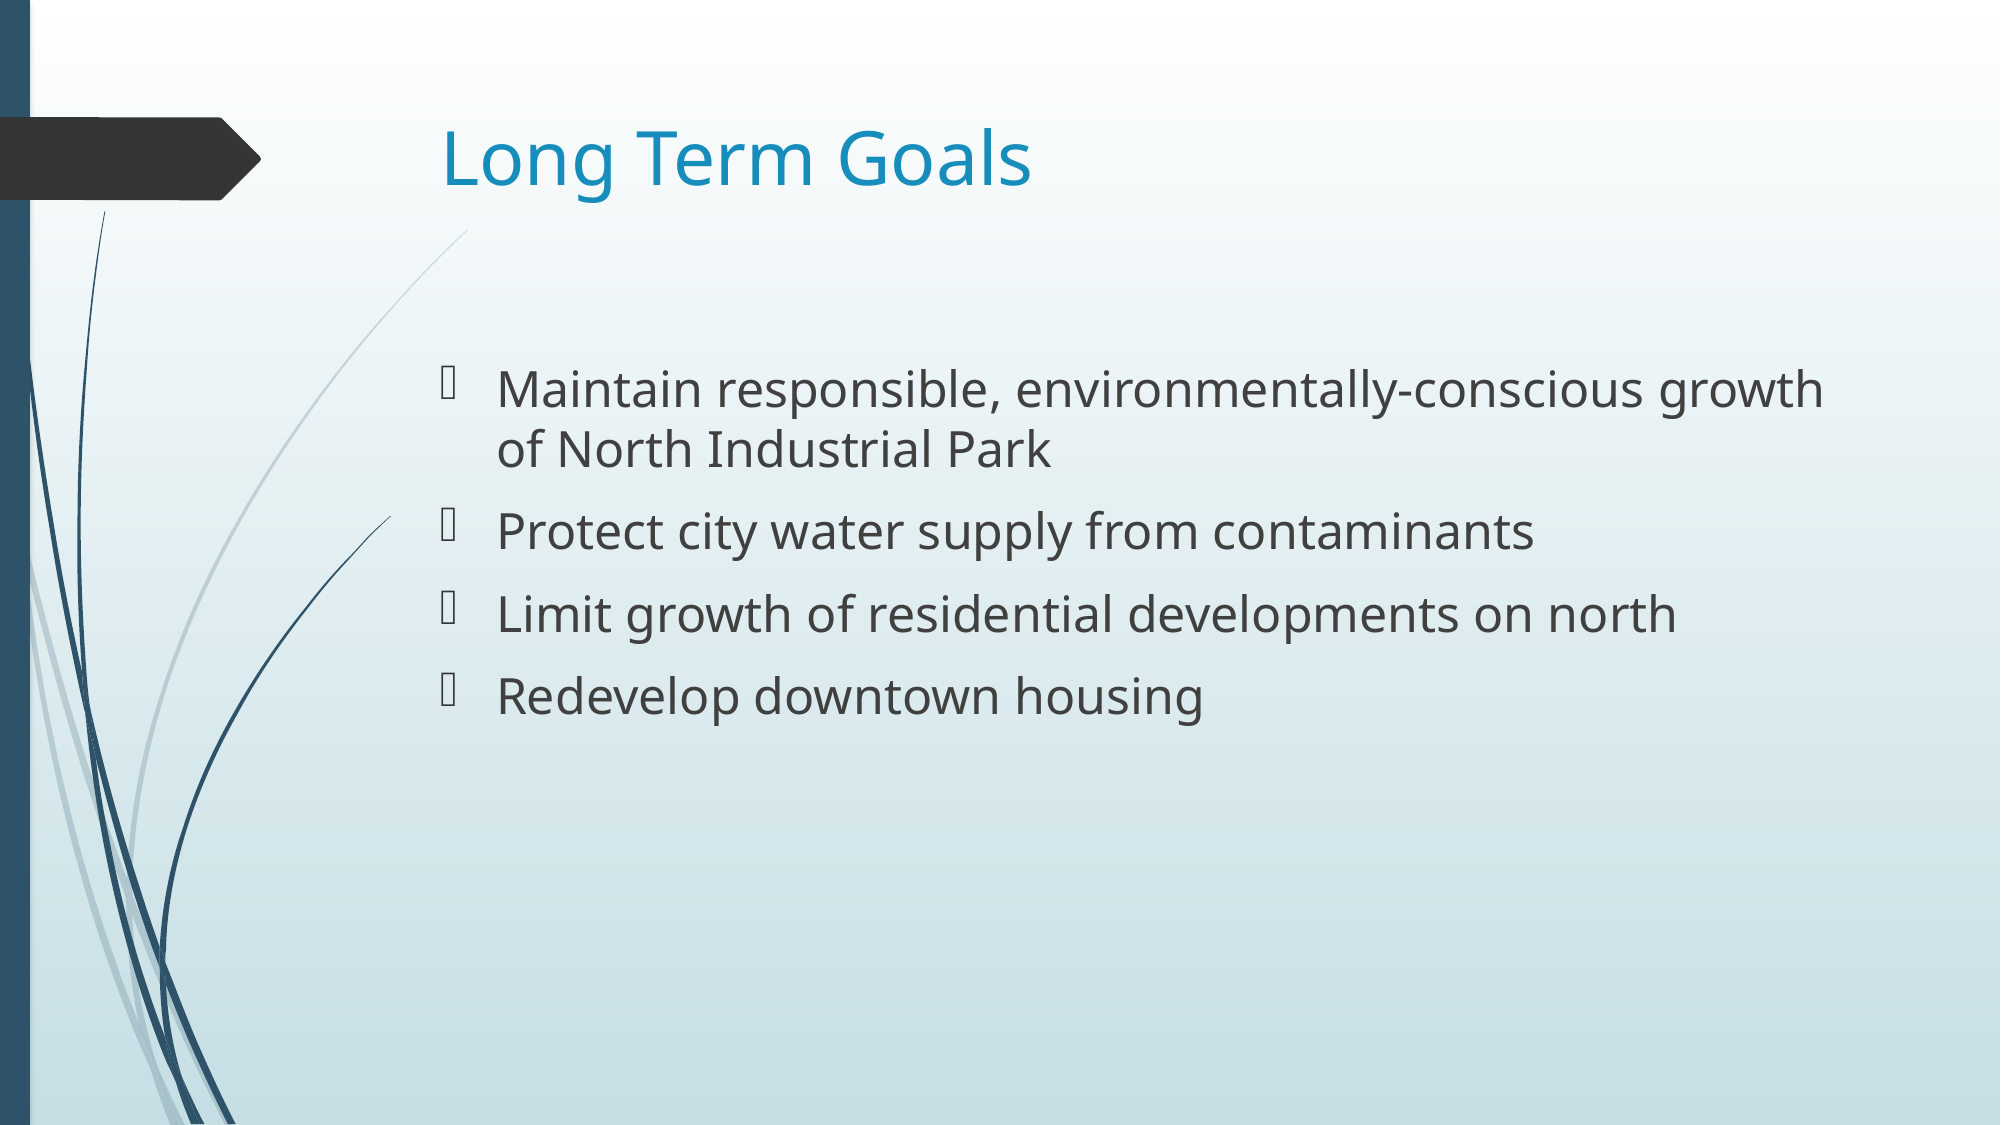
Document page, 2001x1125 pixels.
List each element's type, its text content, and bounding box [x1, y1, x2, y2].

list Maintain responsible, environmentally-conscious growth of North Industrial Park Protect city water supply from contaminants Limit growth of residential developments on north Redevelop downtown housing [424, 350, 1888, 970]
title Long Term Goals [425, 102, 1888, 313]
